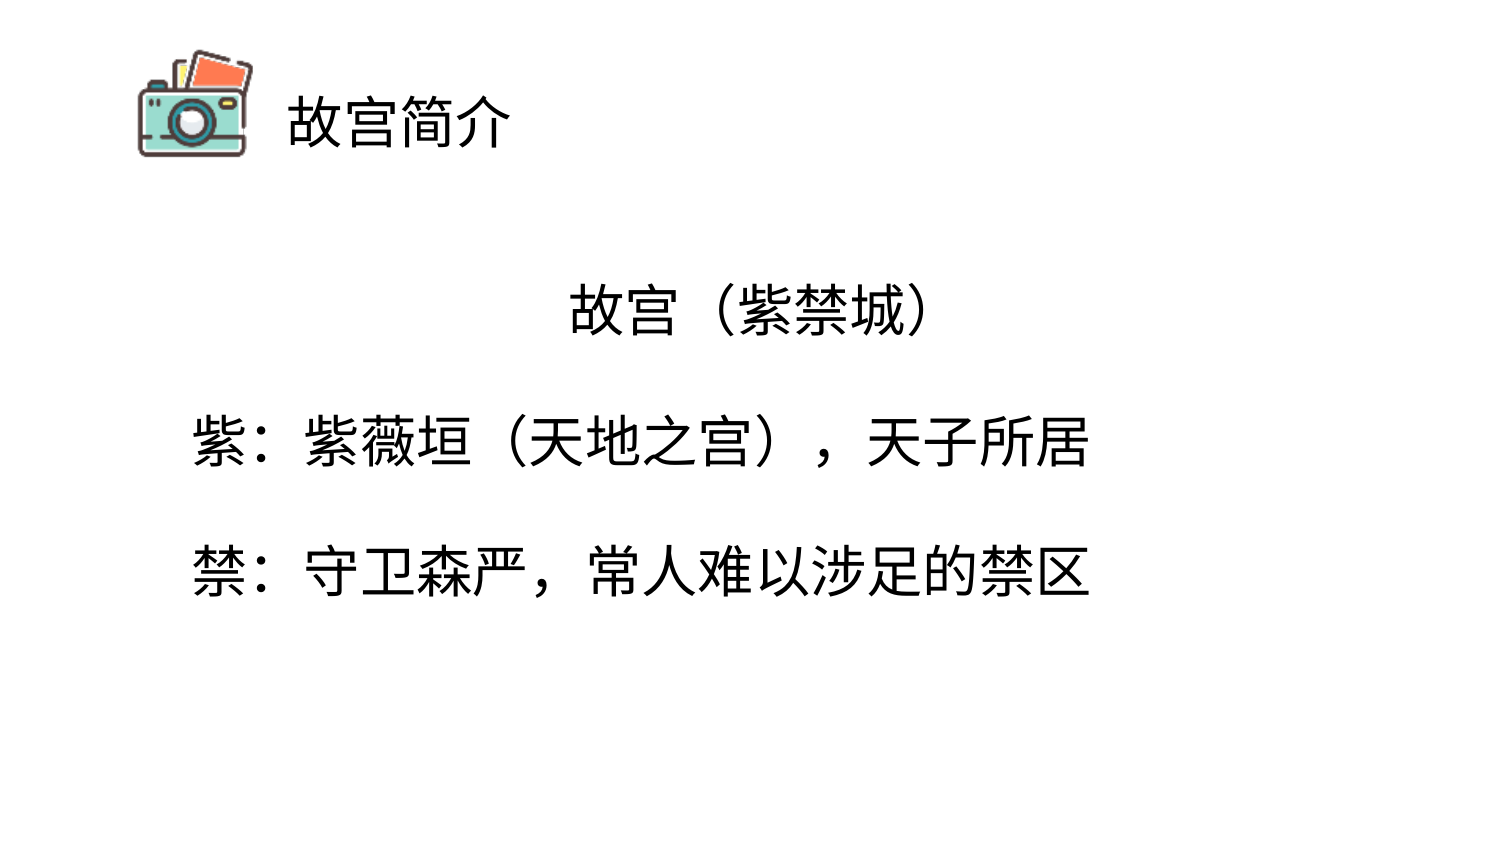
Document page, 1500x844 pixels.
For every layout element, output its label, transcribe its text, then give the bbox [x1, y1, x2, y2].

list 故宫（紫禁城） 紫：紫薇垣（天地之宫），天子所居 禁：守卫森严，常人难以涉足的禁区 [179, 209, 1351, 635]
picture [120, 32, 265, 177]
text_box 故宫简介 [275, 84, 526, 157]
